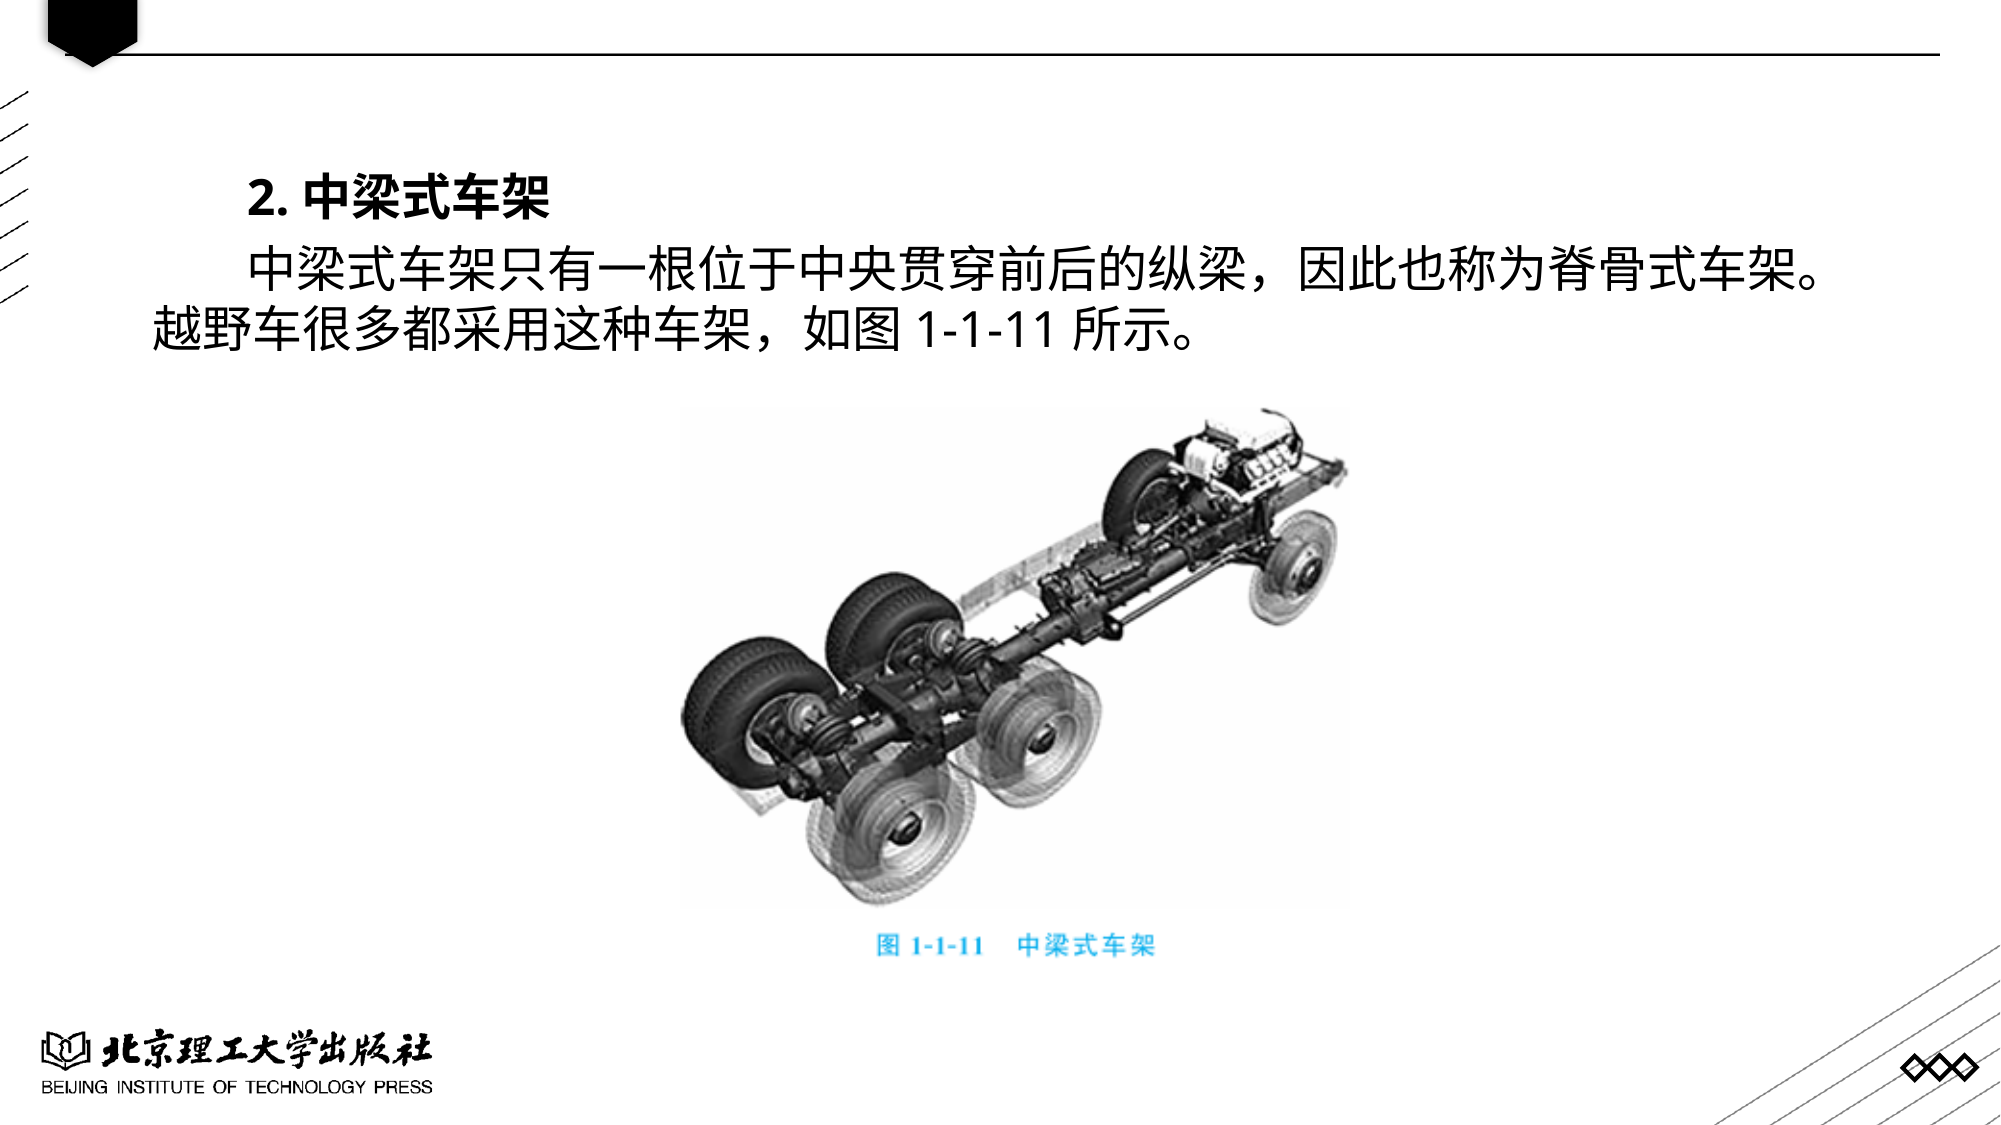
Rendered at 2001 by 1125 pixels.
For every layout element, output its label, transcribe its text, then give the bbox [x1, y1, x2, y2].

picture [0, 0, 2001, 1125]
text_box 2.中梁式车架 中梁式车架只有一根位于中央贯穿前后的纵梁，因此也称为脊骨式车架。越野车很多都采用这种车架，如图1-1-11所示。 [137, 157, 1863, 366]
